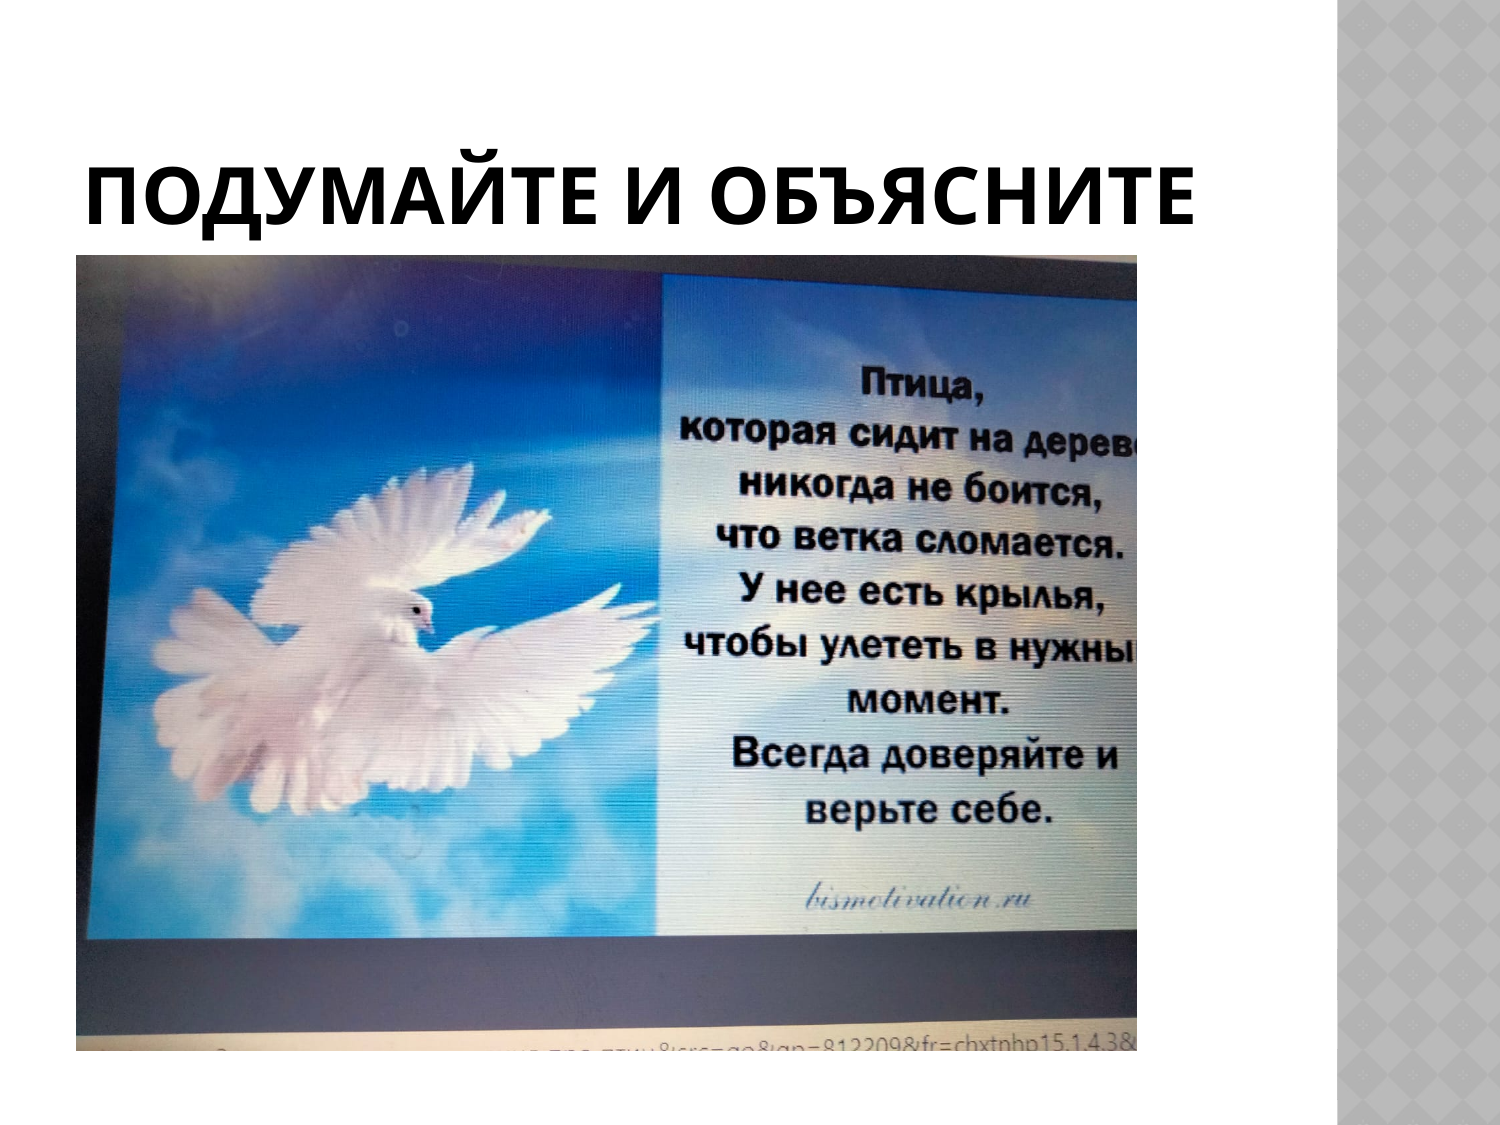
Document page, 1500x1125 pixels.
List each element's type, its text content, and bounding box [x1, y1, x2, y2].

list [76, 254, 1138, 1051]
title Подумайте и объясните [75, 52, 1263, 240]
